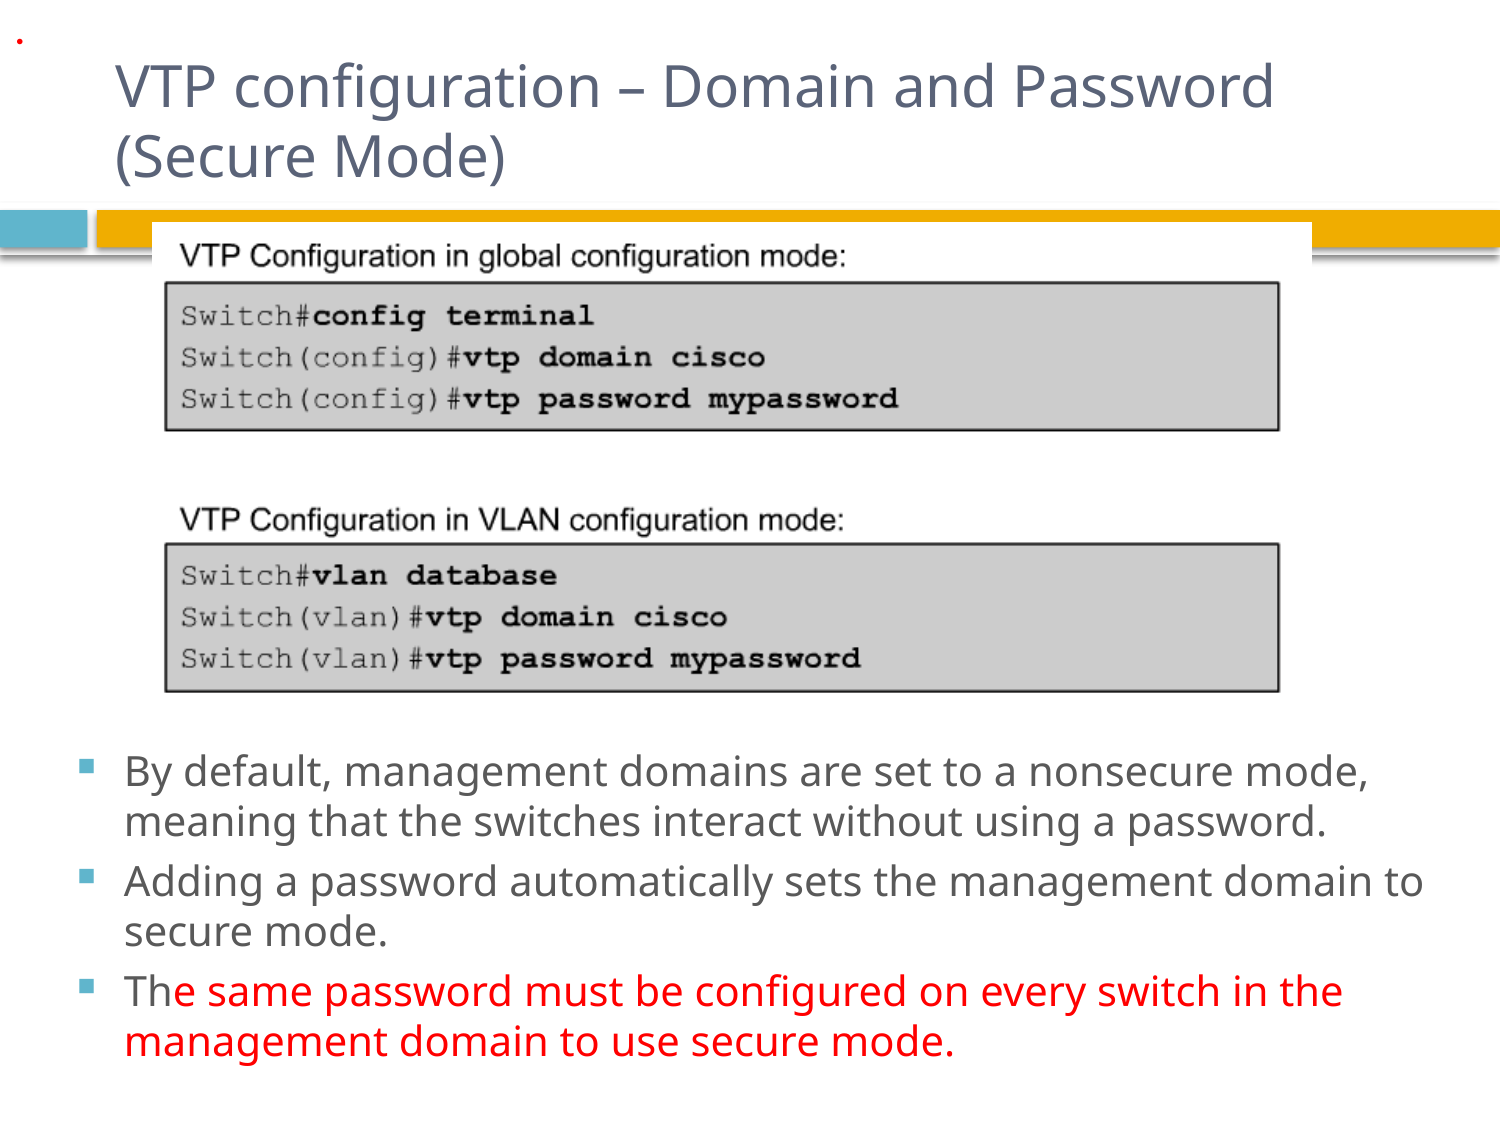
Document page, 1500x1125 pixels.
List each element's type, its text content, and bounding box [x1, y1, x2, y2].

title VTP configuration – Domain and Password (Secure Mode) [100, 37, 1438, 200]
picture [151, 222, 1312, 719]
text_box . [0, 0, 50, 60]
list By default, management domains are set to a nonsecure mode, meaning that the switches interact without using a password. Adding a password automatically sets the management domain to secure mode. The same password must be configured on every switch in the management domain to use secure mode. [62, 737, 1463, 1075]
